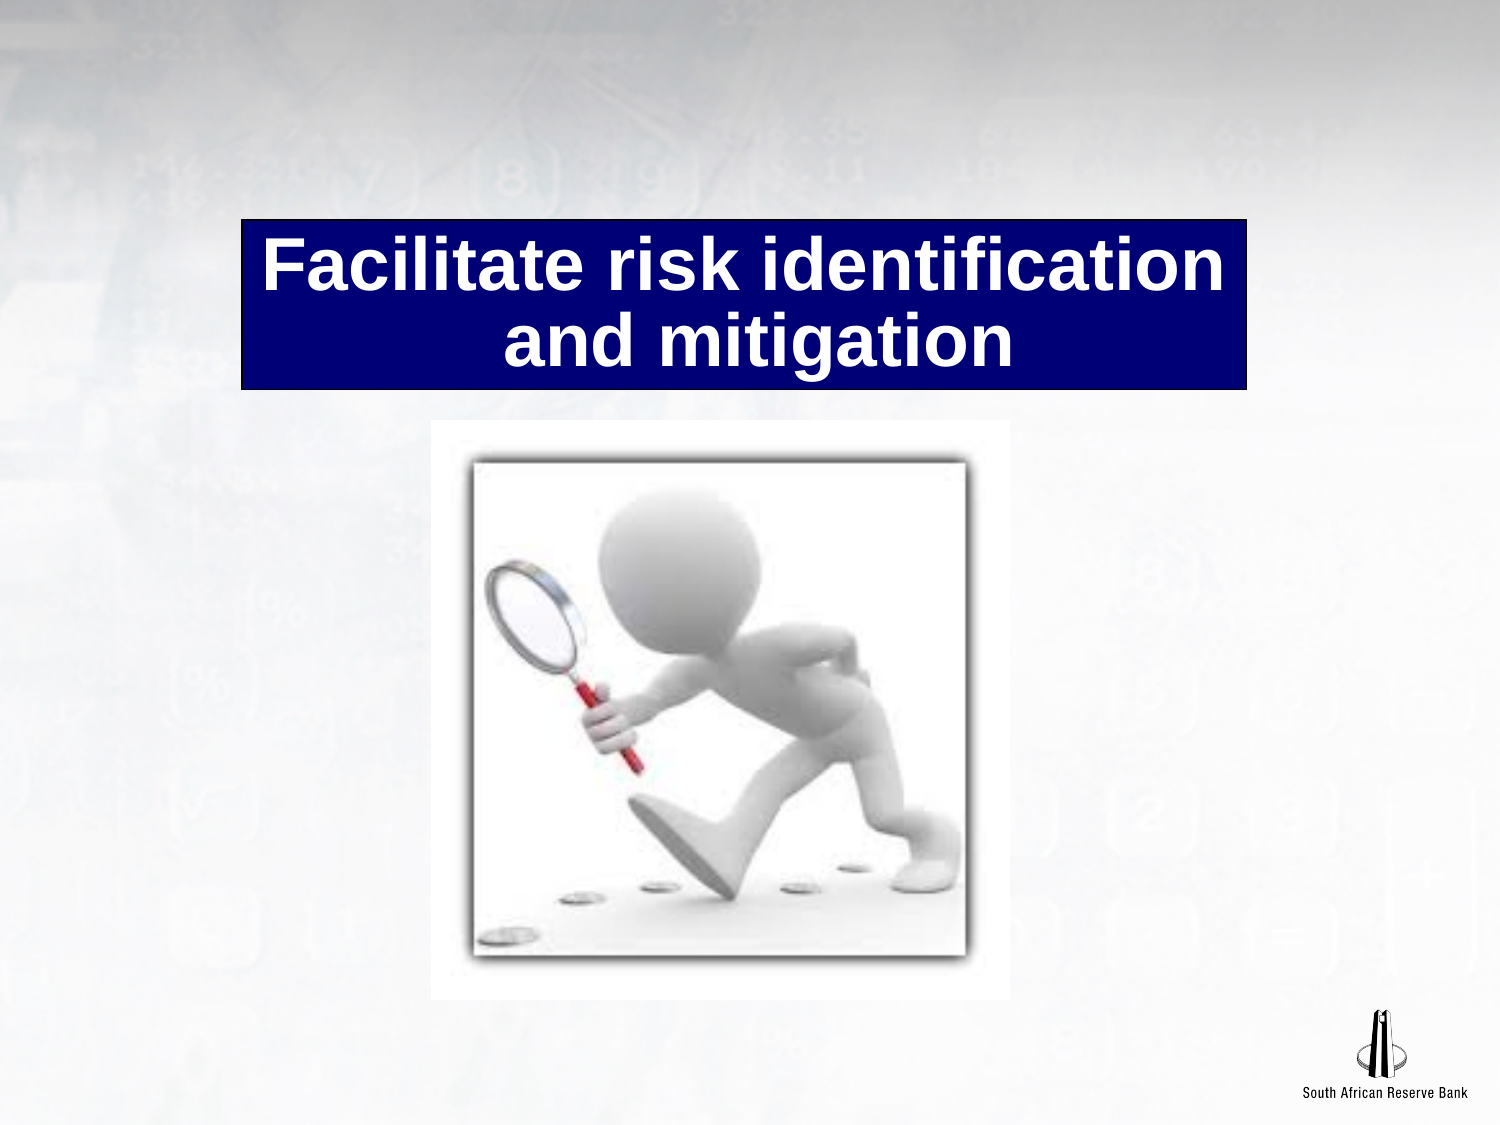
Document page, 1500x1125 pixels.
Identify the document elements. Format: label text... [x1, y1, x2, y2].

title Facilitate risk identification and mitigation [241, 219, 1247, 390]
picture [0, 0, 1500, 1125]
